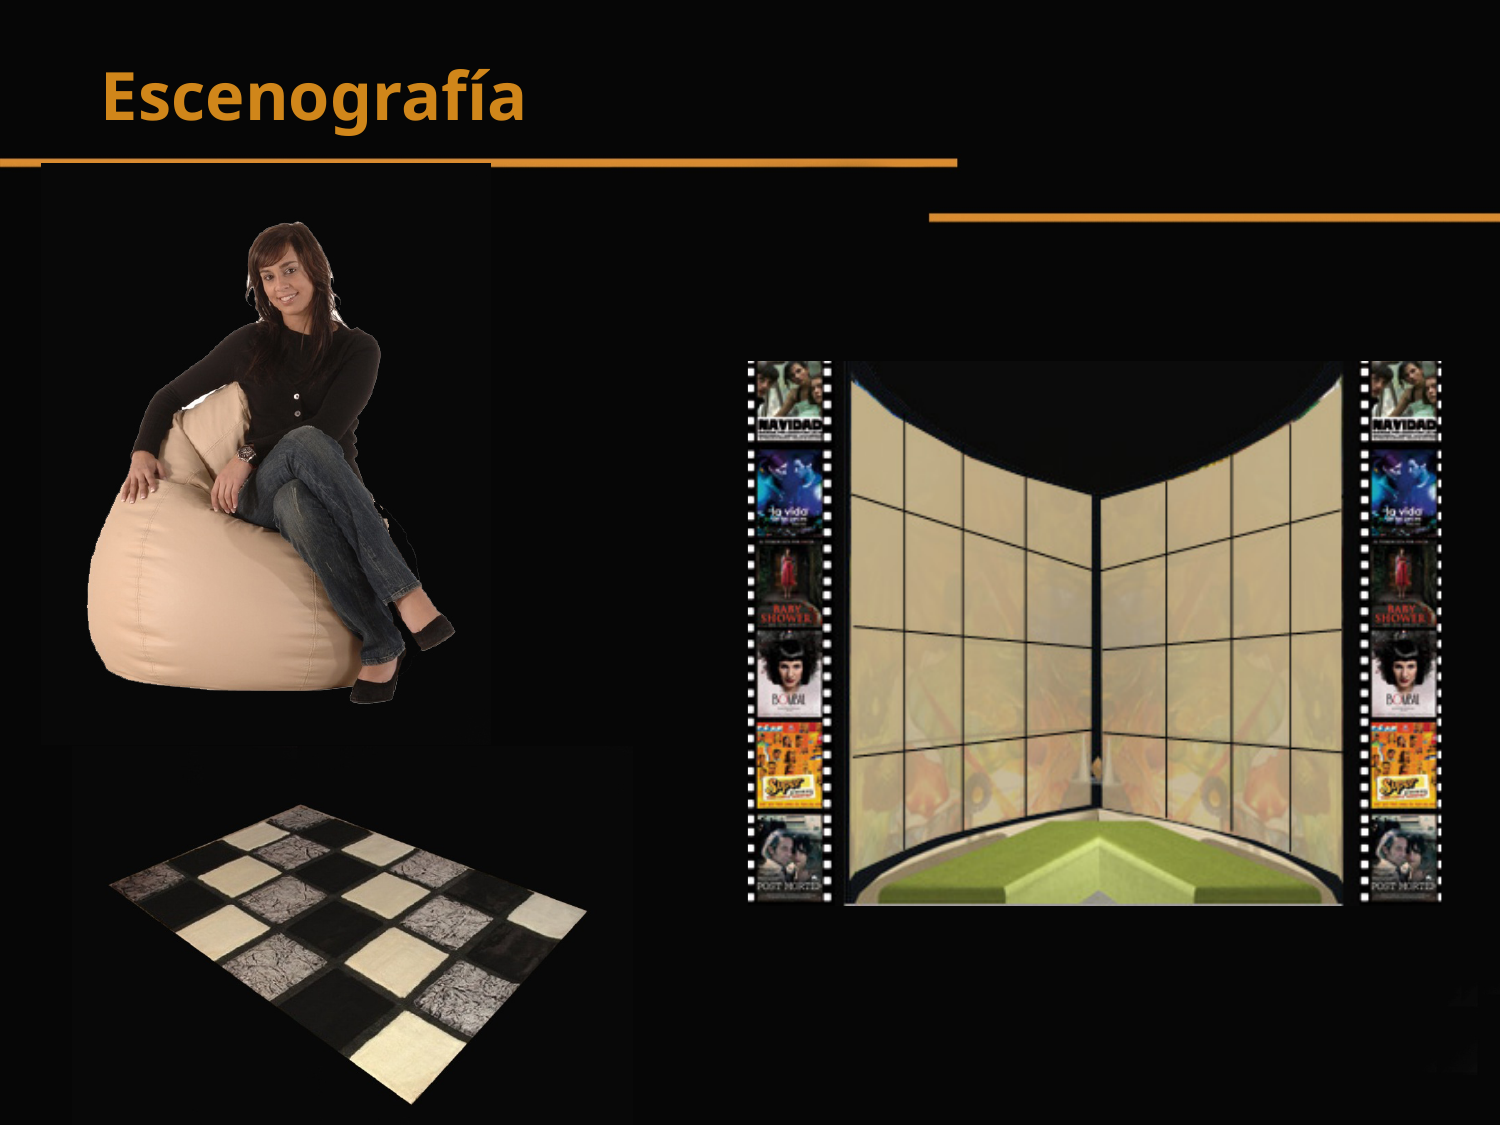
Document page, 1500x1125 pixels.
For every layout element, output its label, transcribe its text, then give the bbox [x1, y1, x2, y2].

picture [0, 0, 1500, 1125]
title Escenografía [0, 0, 990, 188]
